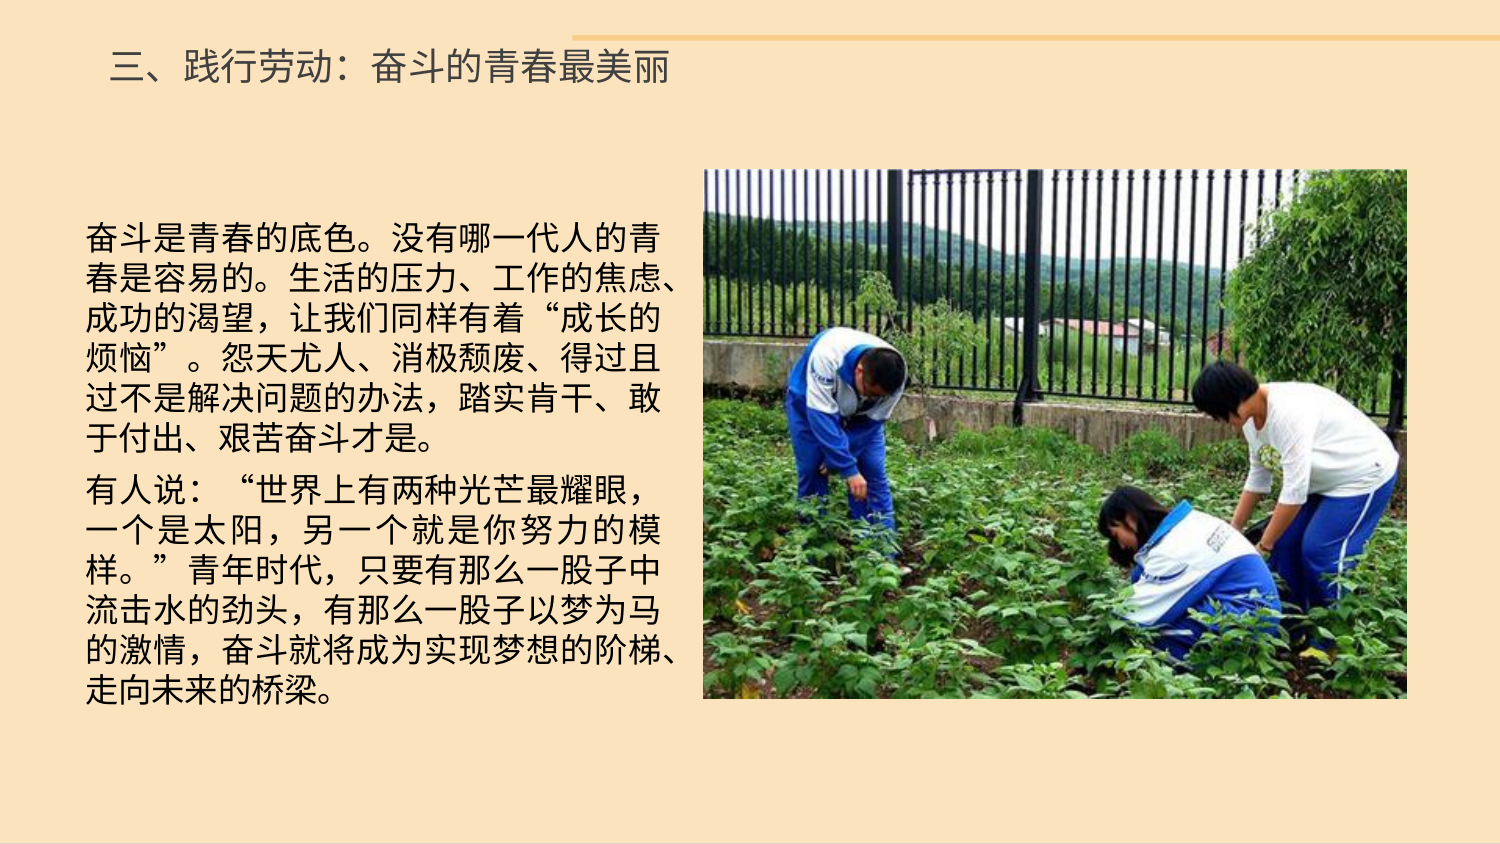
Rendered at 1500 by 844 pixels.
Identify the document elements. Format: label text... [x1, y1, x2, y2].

text_box 三、践行劳动：奋斗的青春最美丽 [55, 35, 724, 95]
text_box [571, 34, 1500, 42]
text_box 奋斗是青春的底色。没有哪一代人的青春是容易的。生活的压力、工作的焦虑、成功的渴望，让我们同样有着“成长的烦恼”。怨天尤人、消极颓废、得过且过不是解决问题的办法，踏实肯干、敢于付出、艰苦奋斗才是。 有人说：“世界上有两种光芒最耀眼，一个是太阳，另一个就是你努力的模样。”青年时代，只要有那么一股子中流击水的劲头，有那么一股子以梦为马的激情，奋斗就将成为实现梦想的阶梯、走向未来的桥梁。 [70, 210, 677, 717]
picture [0, 0, 1500, 844]
